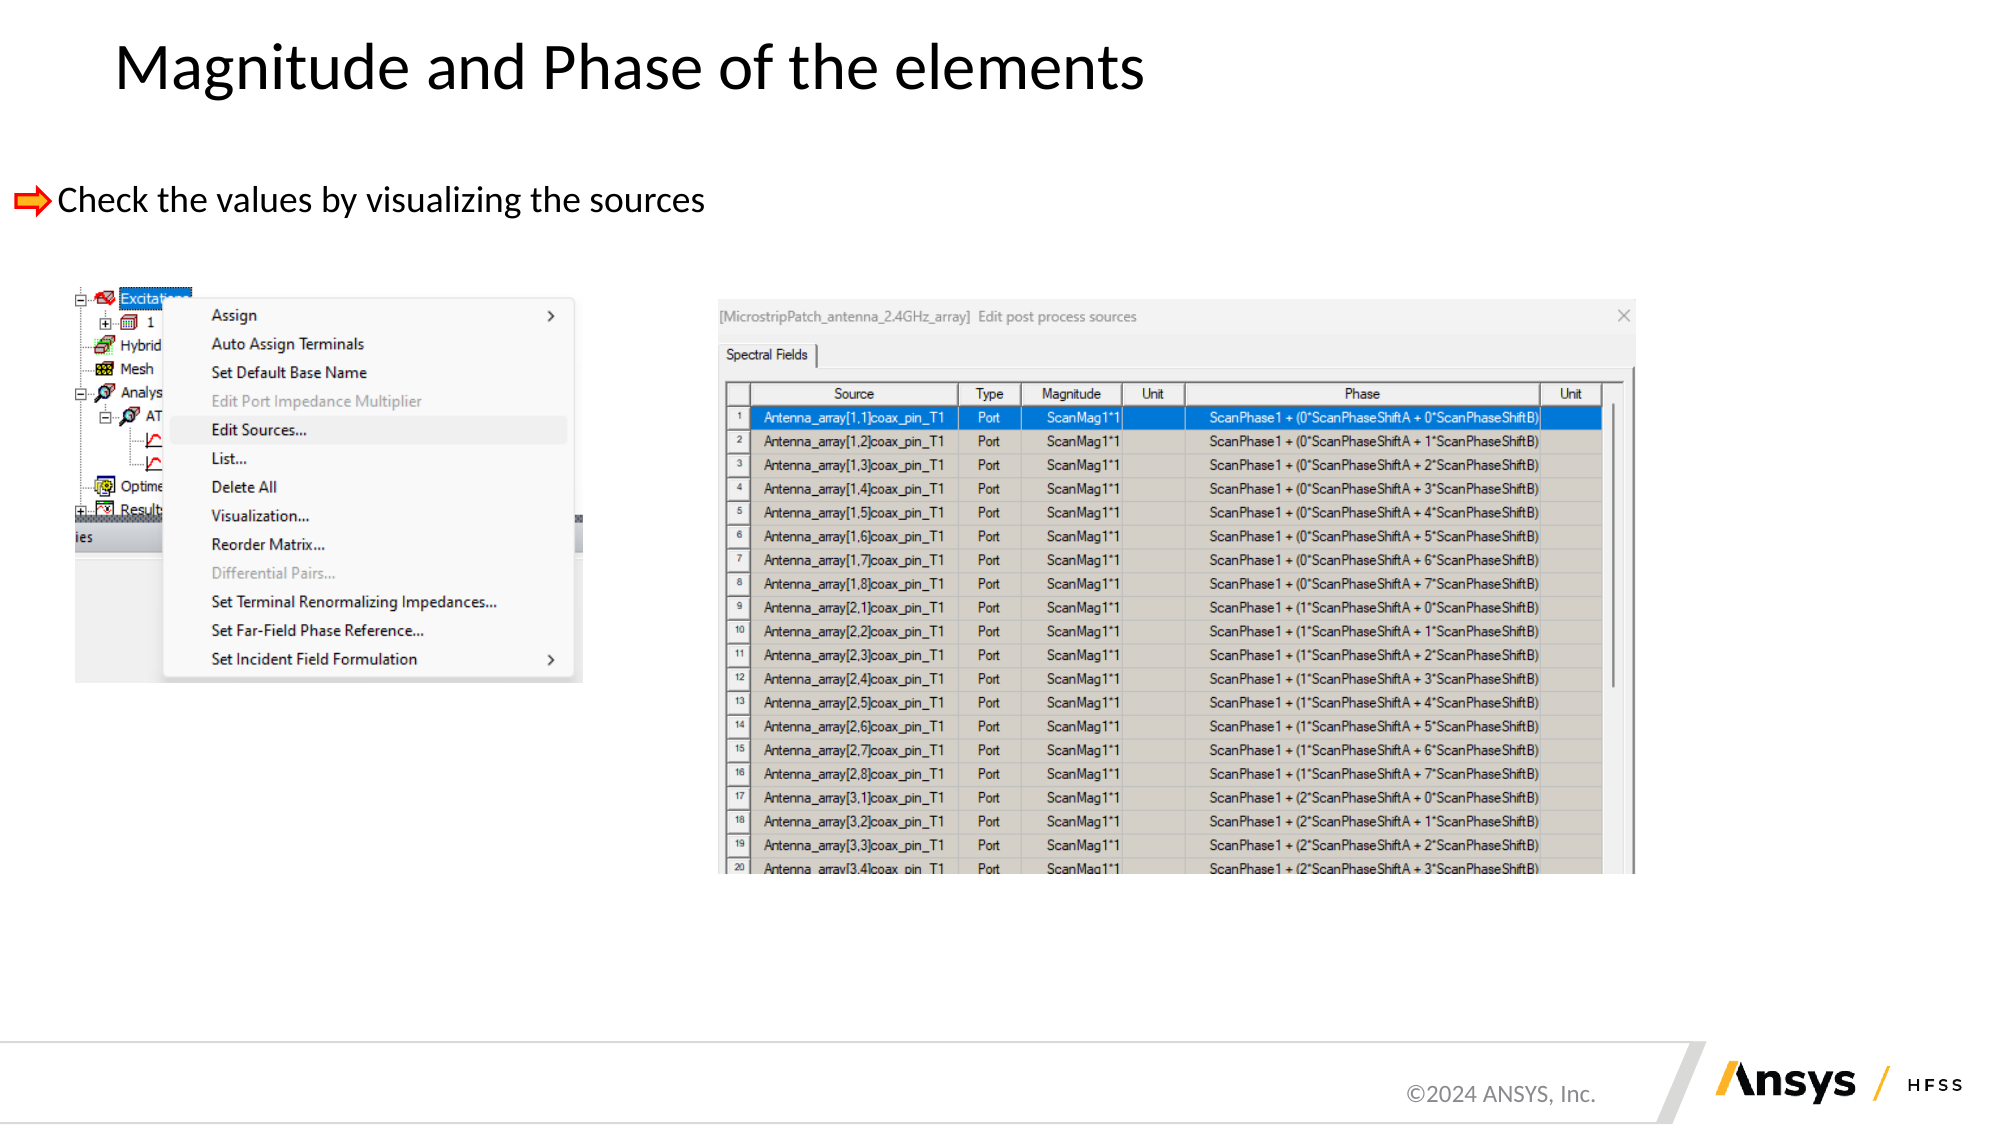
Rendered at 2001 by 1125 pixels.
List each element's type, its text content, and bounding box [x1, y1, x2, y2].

text_box [15, 186, 52, 217]
text_box Check the values by visualizing the sources [49, 174, 1388, 269]
title Magnitude and Phase of the elements [99, 24, 1900, 164]
picture [0, 0, 2000, 1125]
